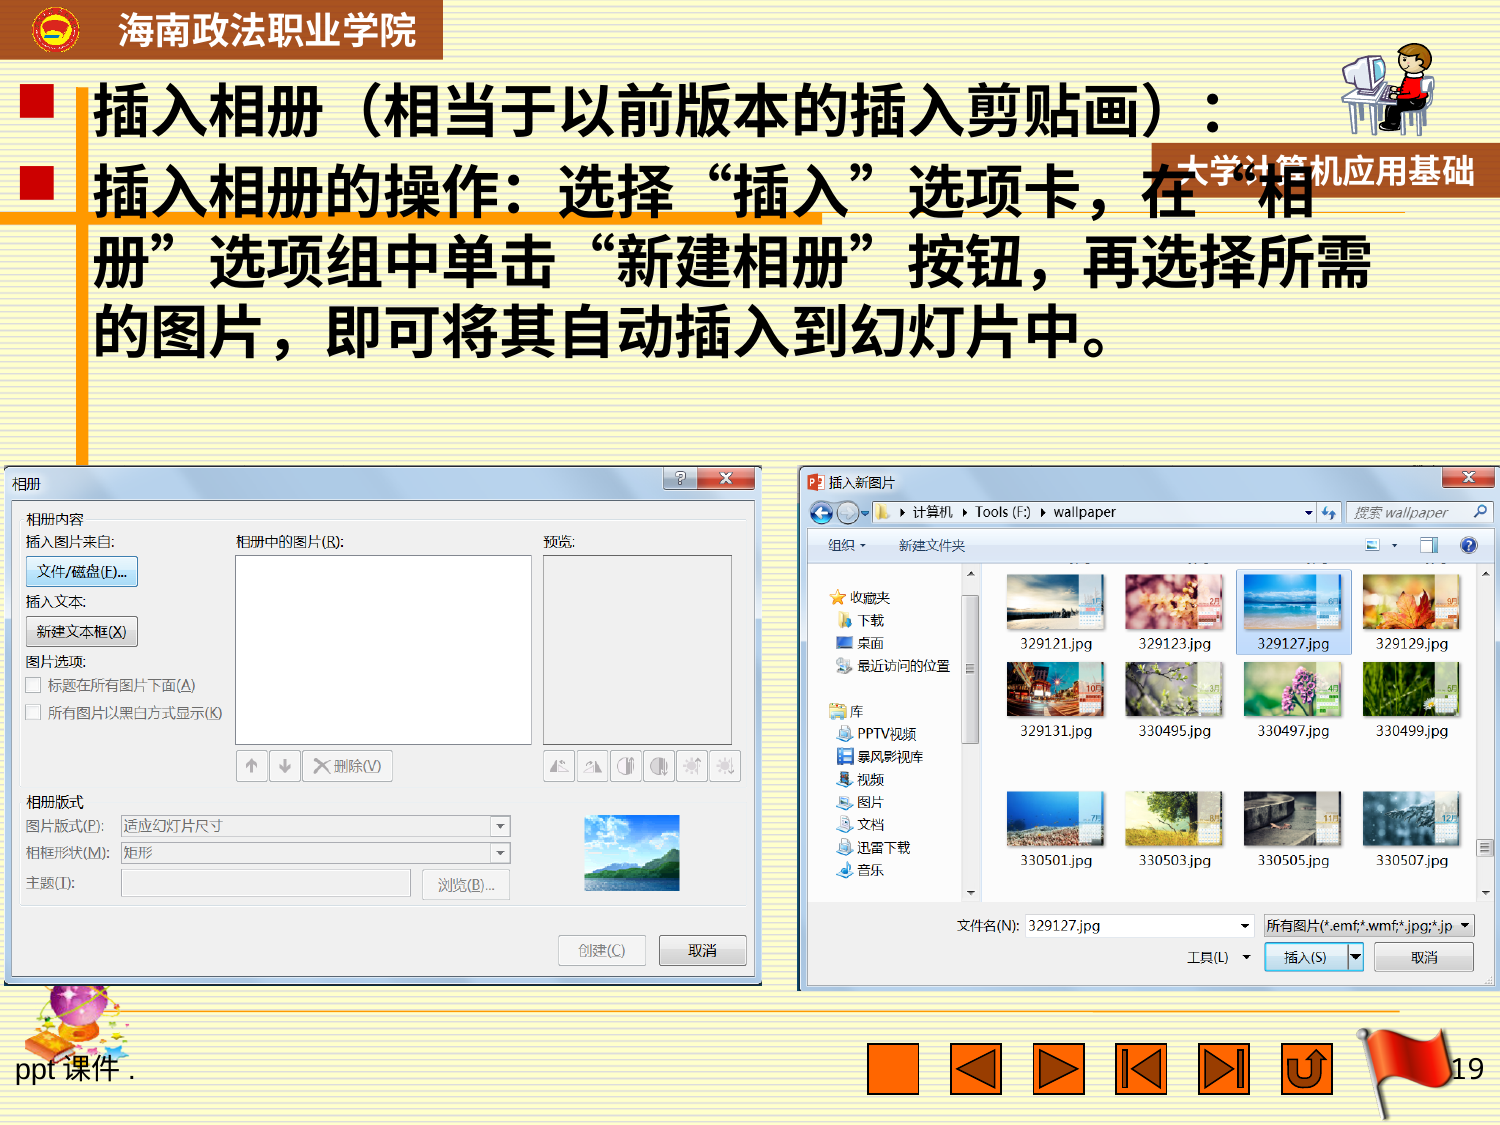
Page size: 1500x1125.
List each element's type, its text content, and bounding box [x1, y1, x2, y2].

footer ppt课件. [0, 1042, 475, 1103]
picture [0, 0, 1500, 142]
picture [24, 1, 86, 57]
slide_number 19 [1149, 1042, 1500, 1103]
list 插入相册（相当于以前版本的插入剪贴画）： 插入相册的操作：选择“插入”选项卡，在“相册”选项组中单击“新建相册”按钮，再选择所需的图片，即可将其自动插入到幻灯片中。 [0, 66, 1412, 858]
picture [0, 198, 1500, 1125]
